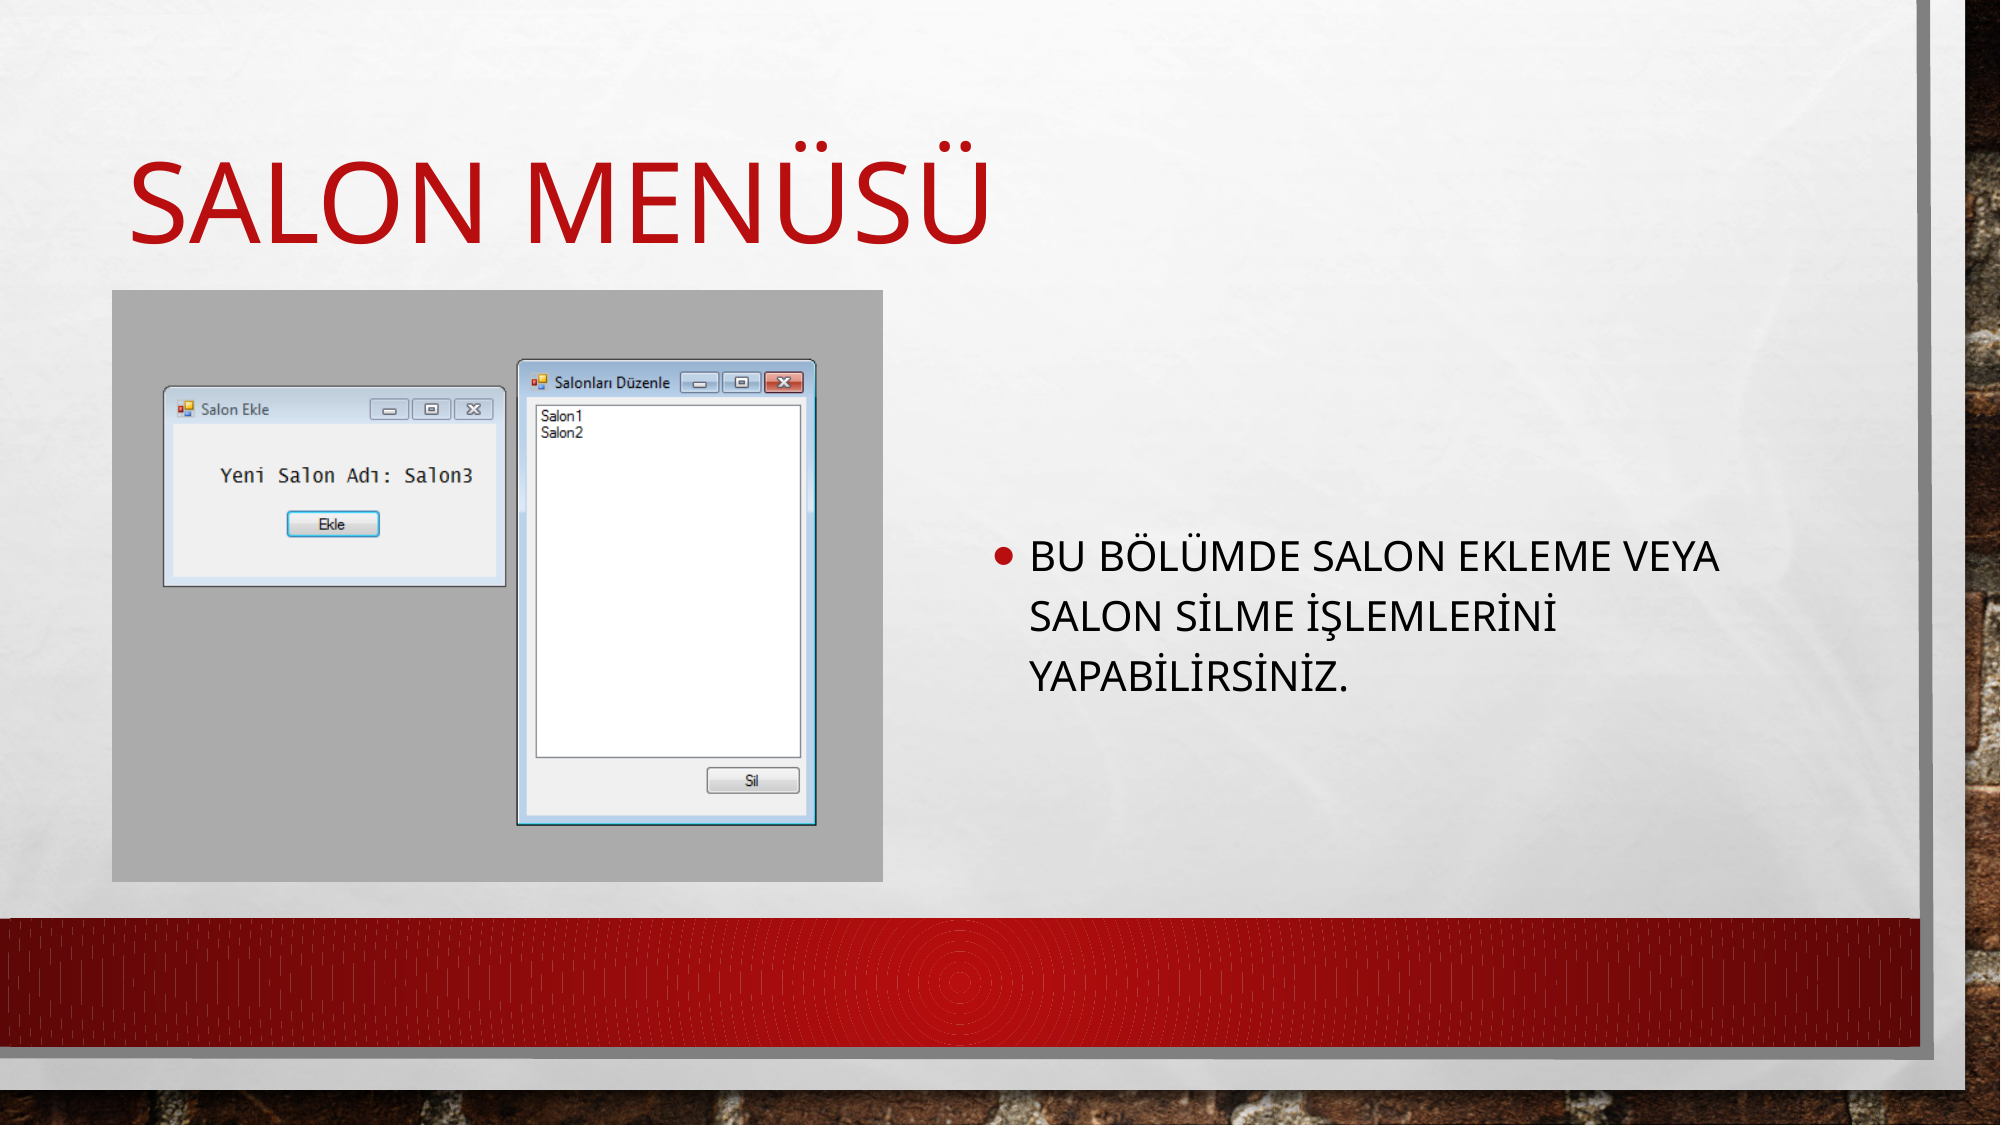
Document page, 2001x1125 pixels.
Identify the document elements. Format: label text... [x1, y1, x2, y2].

picture [0, 0, 2000, 1125]
title Salon menüsü [112, 112, 1818, 302]
list Bu bölümde salon ekleme veya salon silme işlemlerini yapabilirsiniz. [977, 338, 1818, 882]
picture [112, 289, 883, 882]
